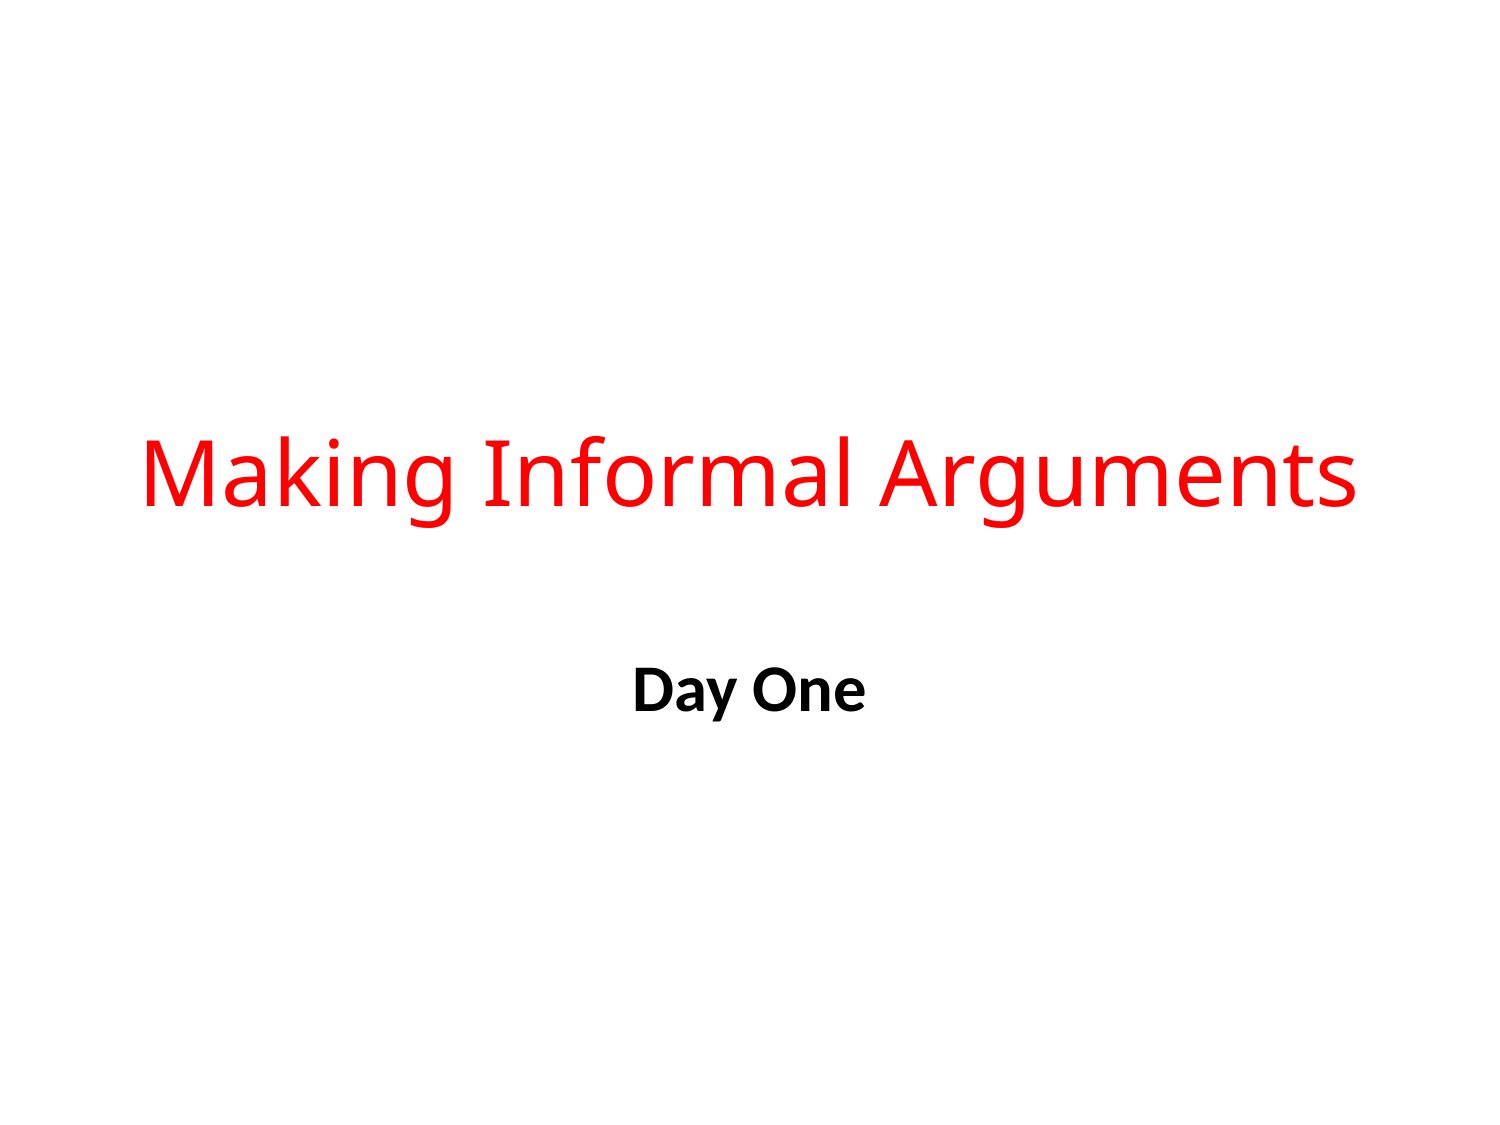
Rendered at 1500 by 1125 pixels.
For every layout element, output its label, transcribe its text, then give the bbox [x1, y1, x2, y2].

subtitle Day One [225, 637, 1275, 925]
title Making Informal Arguments [112, 349, 1388, 591]
